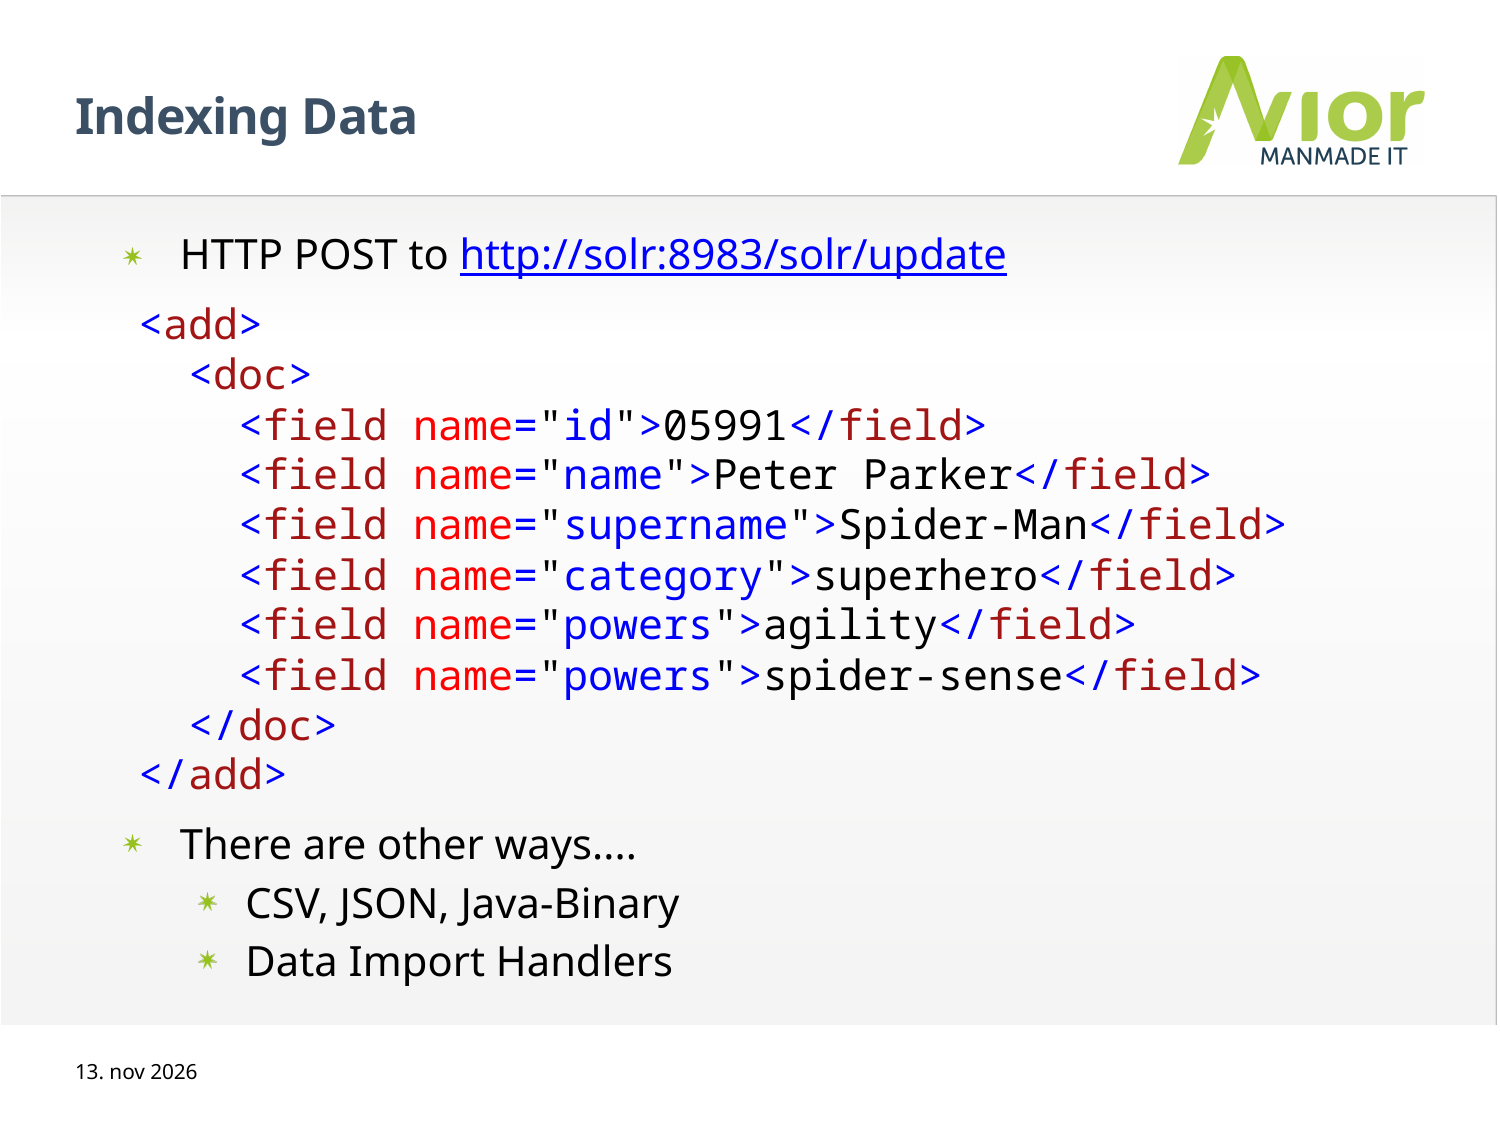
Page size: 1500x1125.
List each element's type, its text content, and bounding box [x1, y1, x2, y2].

text_box <add> <doc> <field name="id">05991</field> <field name="name">Peter Parker</field> <field name="supername">Spider-Man</field> <field name="category">superhero</field> <field name="powers">agility</field> <field name="powers">spider-sense</field> </doc> </add> [123, 290, 1409, 866]
picture [1178, 56, 1425, 165]
list HTTP POST to http://solr:8983/solr/update There are other ways.... CSV, JSON, Java-Binary Data Import Handlers [123, 227, 1425, 996]
picture [1, 194, 1499, 1025]
slide_number maj 2012 [75, 1042, 355, 1103]
title Indexing Data [75, 45, 1142, 184]
